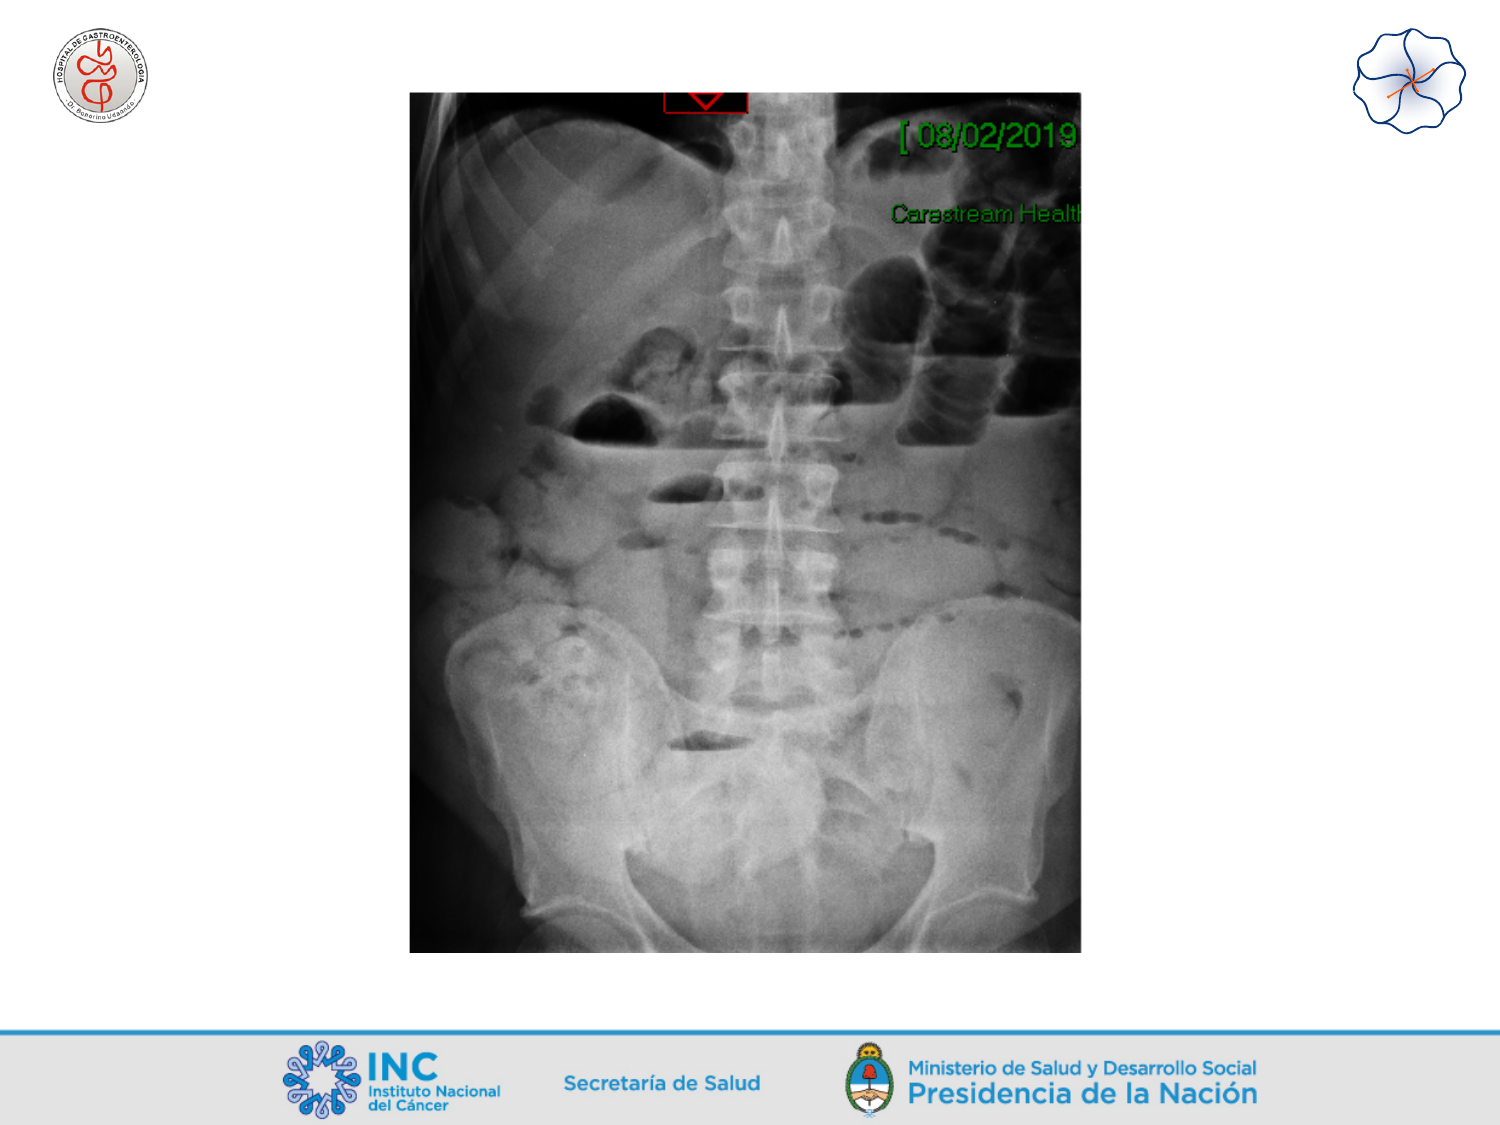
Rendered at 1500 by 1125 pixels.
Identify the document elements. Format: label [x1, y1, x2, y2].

picture [409, 91, 1085, 953]
picture [52, 28, 148, 124]
picture [0, 1027, 1500, 1125]
picture [1352, 28, 1467, 135]
